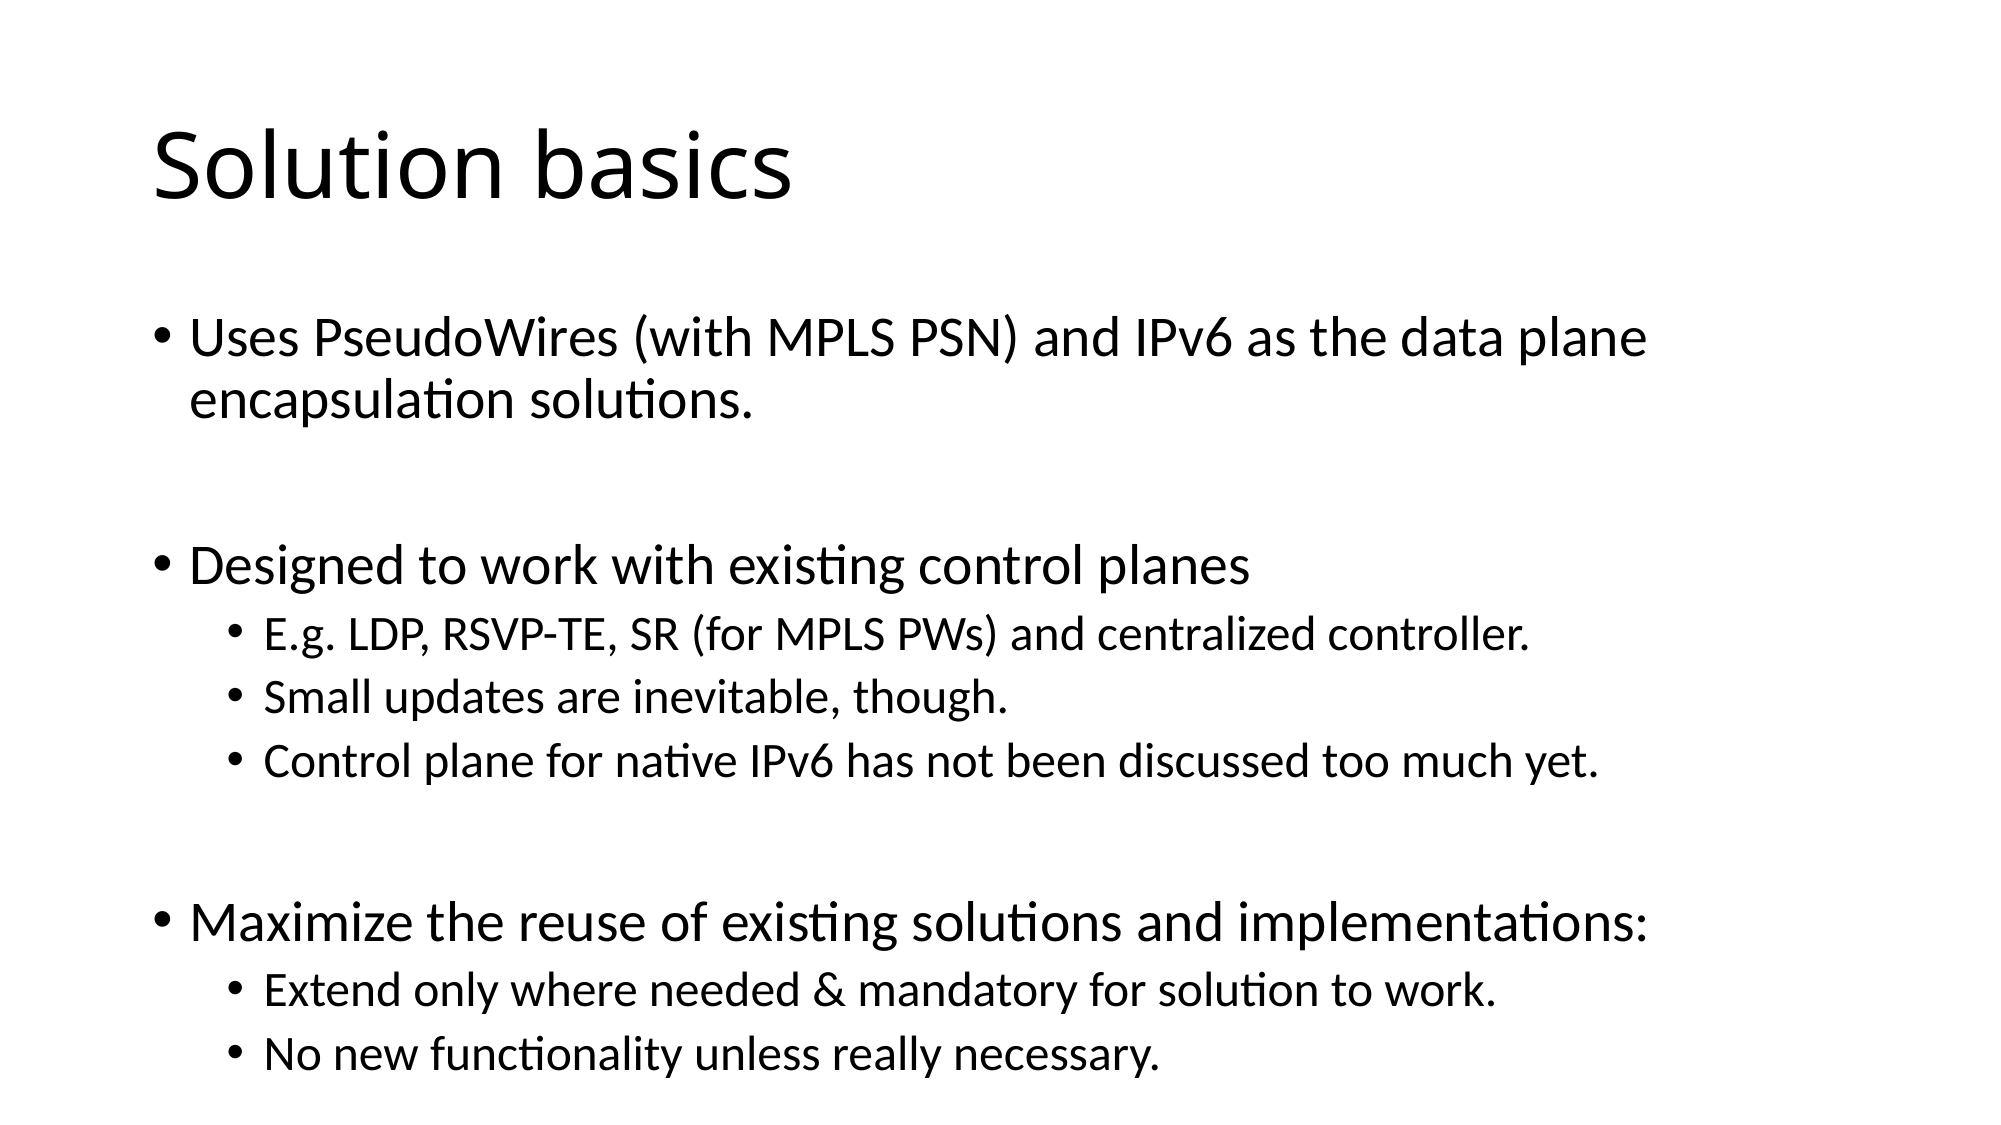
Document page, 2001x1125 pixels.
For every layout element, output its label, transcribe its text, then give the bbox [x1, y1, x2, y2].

list Uses PseudoWires (with MPLS PSN) and IPv6 as the data plane encapsulation solutions. Designed to work with existing control planes E.g. LDP, RSVP-TE, SR (for MPLS PWs) and centralized controller. Small updates are inevitable, though. Control plane for native IPv6 has not been discussed too much yet. Maximize the reuse of existing solutions and implementations: Extend only where needed & mandatory for solution to work. No new functionality unless really necessary. [137, 299, 1863, 1097]
title Solution basics [137, 59, 1863, 278]
